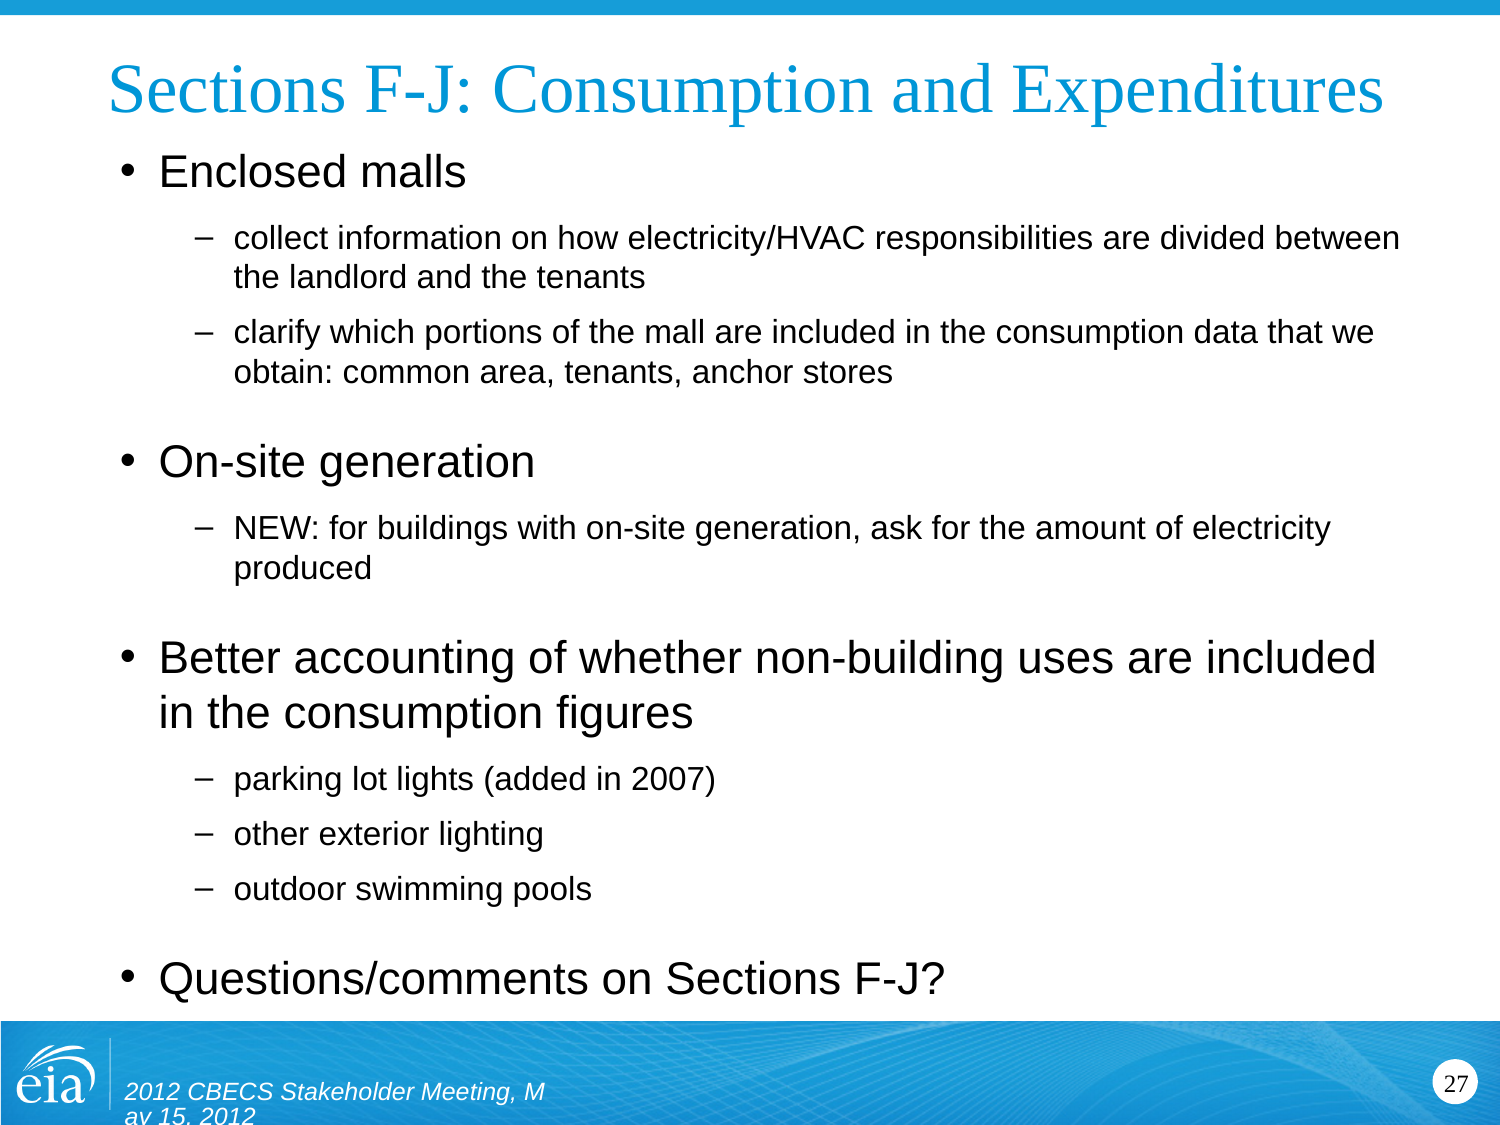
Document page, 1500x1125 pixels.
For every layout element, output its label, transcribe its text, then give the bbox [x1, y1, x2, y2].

slide_number 27 [1425, 1053, 1488, 1113]
title Sections F-J: Consumption and Expenditures [92, 0, 1413, 134]
picture [2, 1021, 1500, 1125]
footer 2012 CBECS Stakeholder Meeting, May 15, 2012 [109, 1048, 570, 1113]
list Enclosed malls collect information on how electricity/HVAC responsibilities are divided between the landlord and the tenants clarify which portions of the mall are included in the consumption data that we obtain: common area, tenants, anchor stores On-site generation NEW: for buildings with on-site generation, ask for the amount of electricity produced Better accounting of whether non-building uses are included in the consumption figures parking lot lights (added in 2007) other exterior lighting outdoor swimming pools Questions/comments on Sections F-J? [105, 134, 1425, 888]
